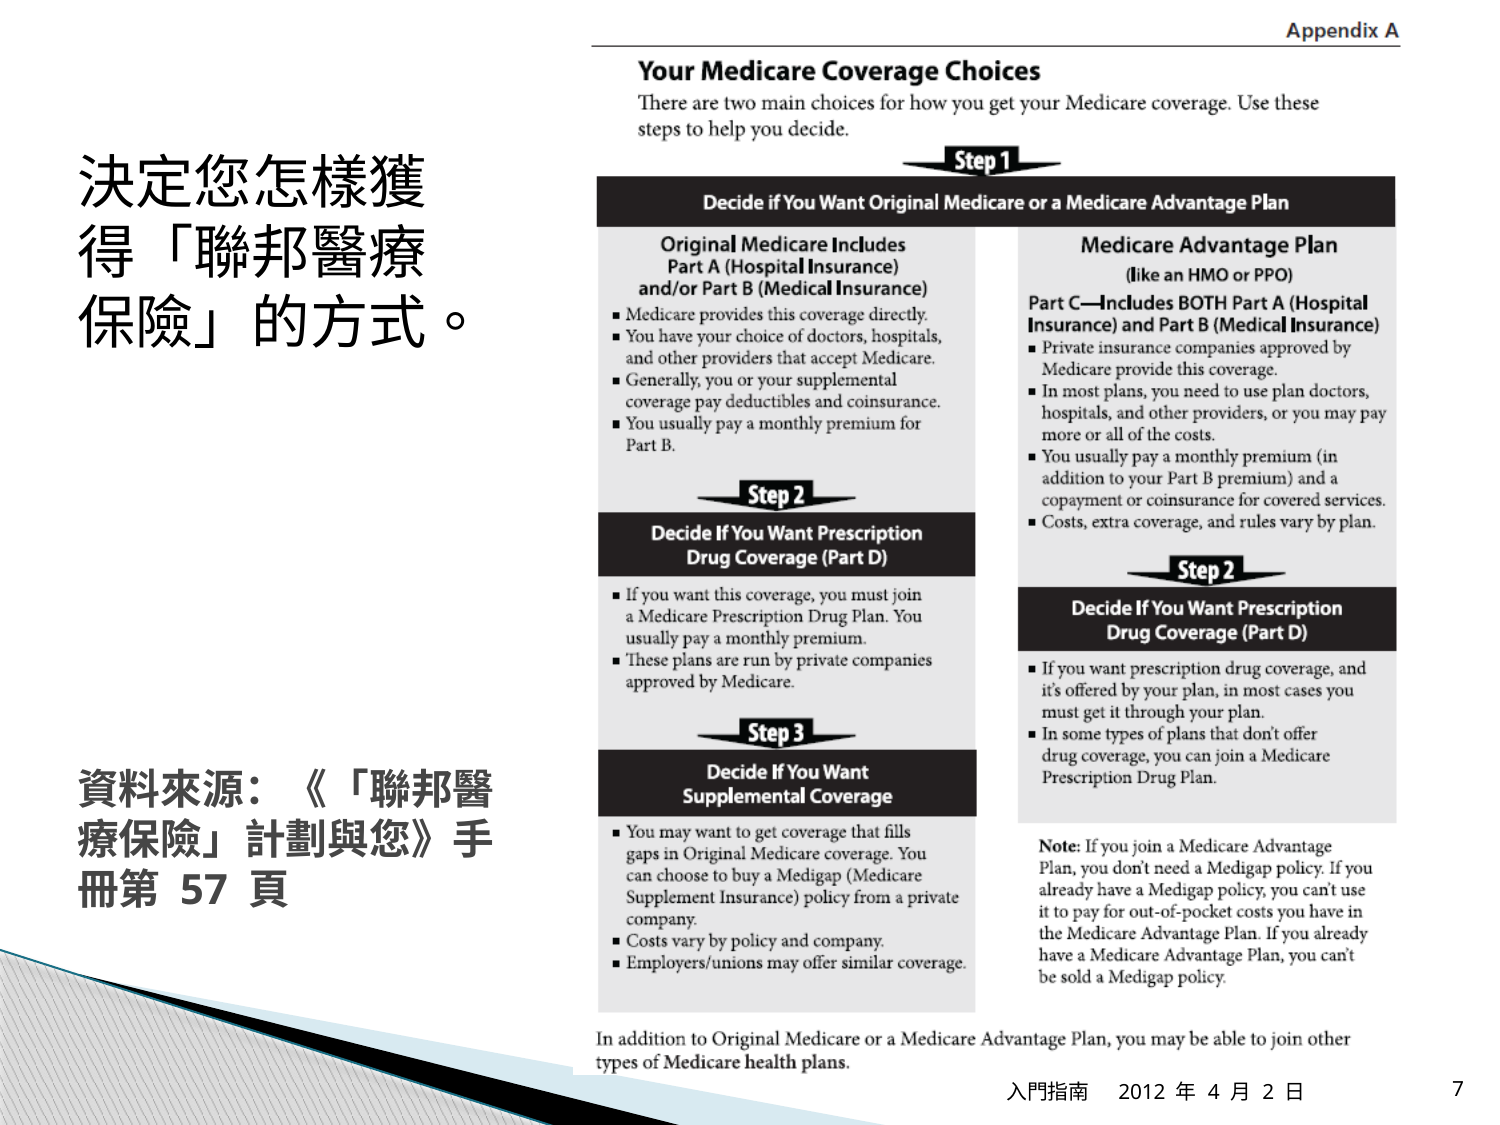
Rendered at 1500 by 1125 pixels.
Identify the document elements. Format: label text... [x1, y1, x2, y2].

footer 入門指南 [718, 1087, 1105, 1112]
text_box 資料來源：《「聯邦醫療保險」計劃與您》手冊第 57 頁 [62, 712, 525, 963]
text_box 決定您怎樣獲 得「聯邦醫療 保險」的方式。 [62, 137, 538, 363]
slide_number 7 [1418, 1051, 1479, 1112]
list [572, 0, 1422, 1076]
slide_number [1105, 1086, 1418, 1112]
